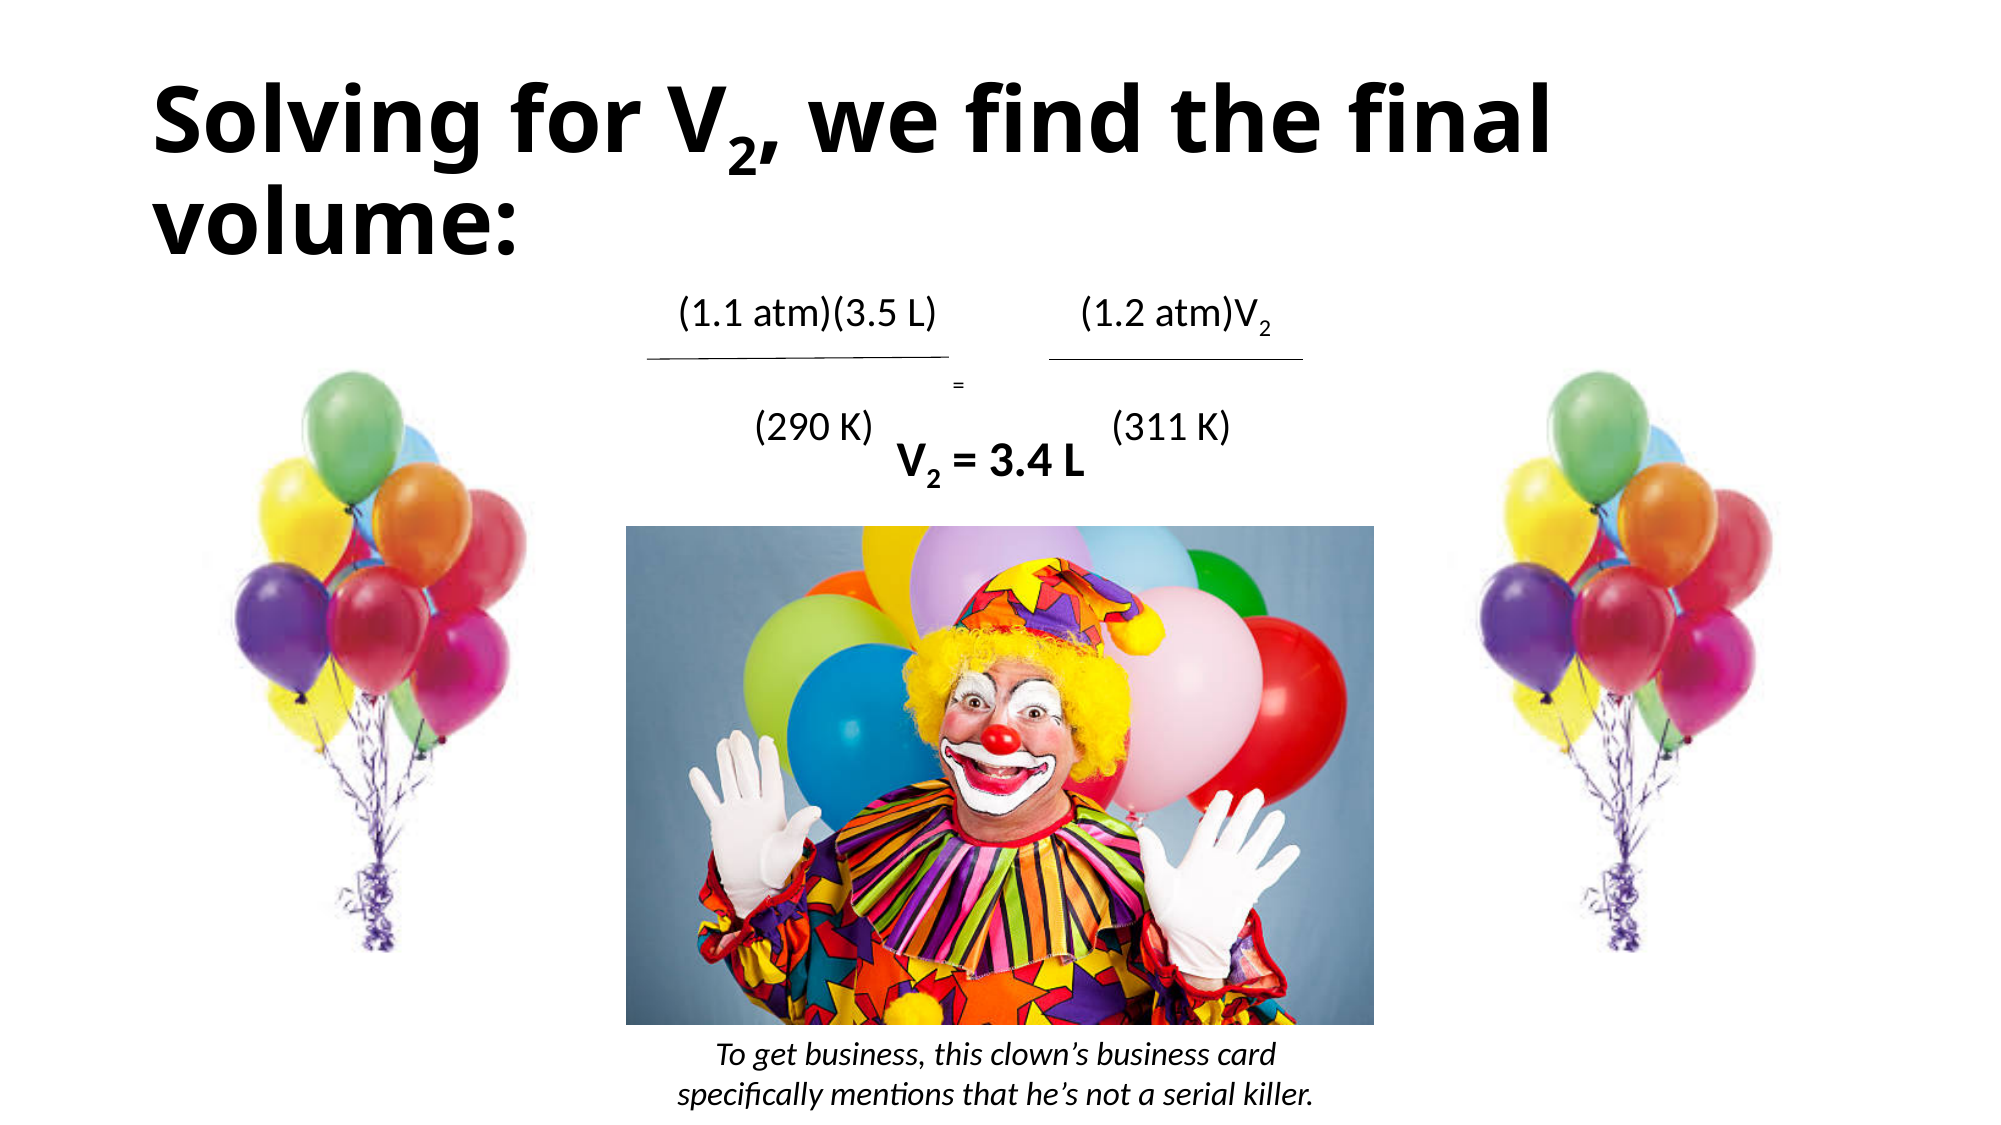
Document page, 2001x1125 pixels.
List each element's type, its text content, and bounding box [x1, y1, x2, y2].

picture [201, 352, 553, 978]
text_box To get business, this clown’s business card specifically mentions that he’s not a serial killer. [659, 1025, 1334, 1120]
picture [626, 526, 1374, 1025]
text_box (1.1 atm)(3.5 L) (1.2 atm)V2 = (290 K) (311 K) [663, 277, 1337, 456]
picture [1447, 352, 1798, 978]
title Solving for V2, we find the final volume: [137, 59, 1863, 278]
text_box V2 = 3.4 L [881, 418, 1447, 502]
